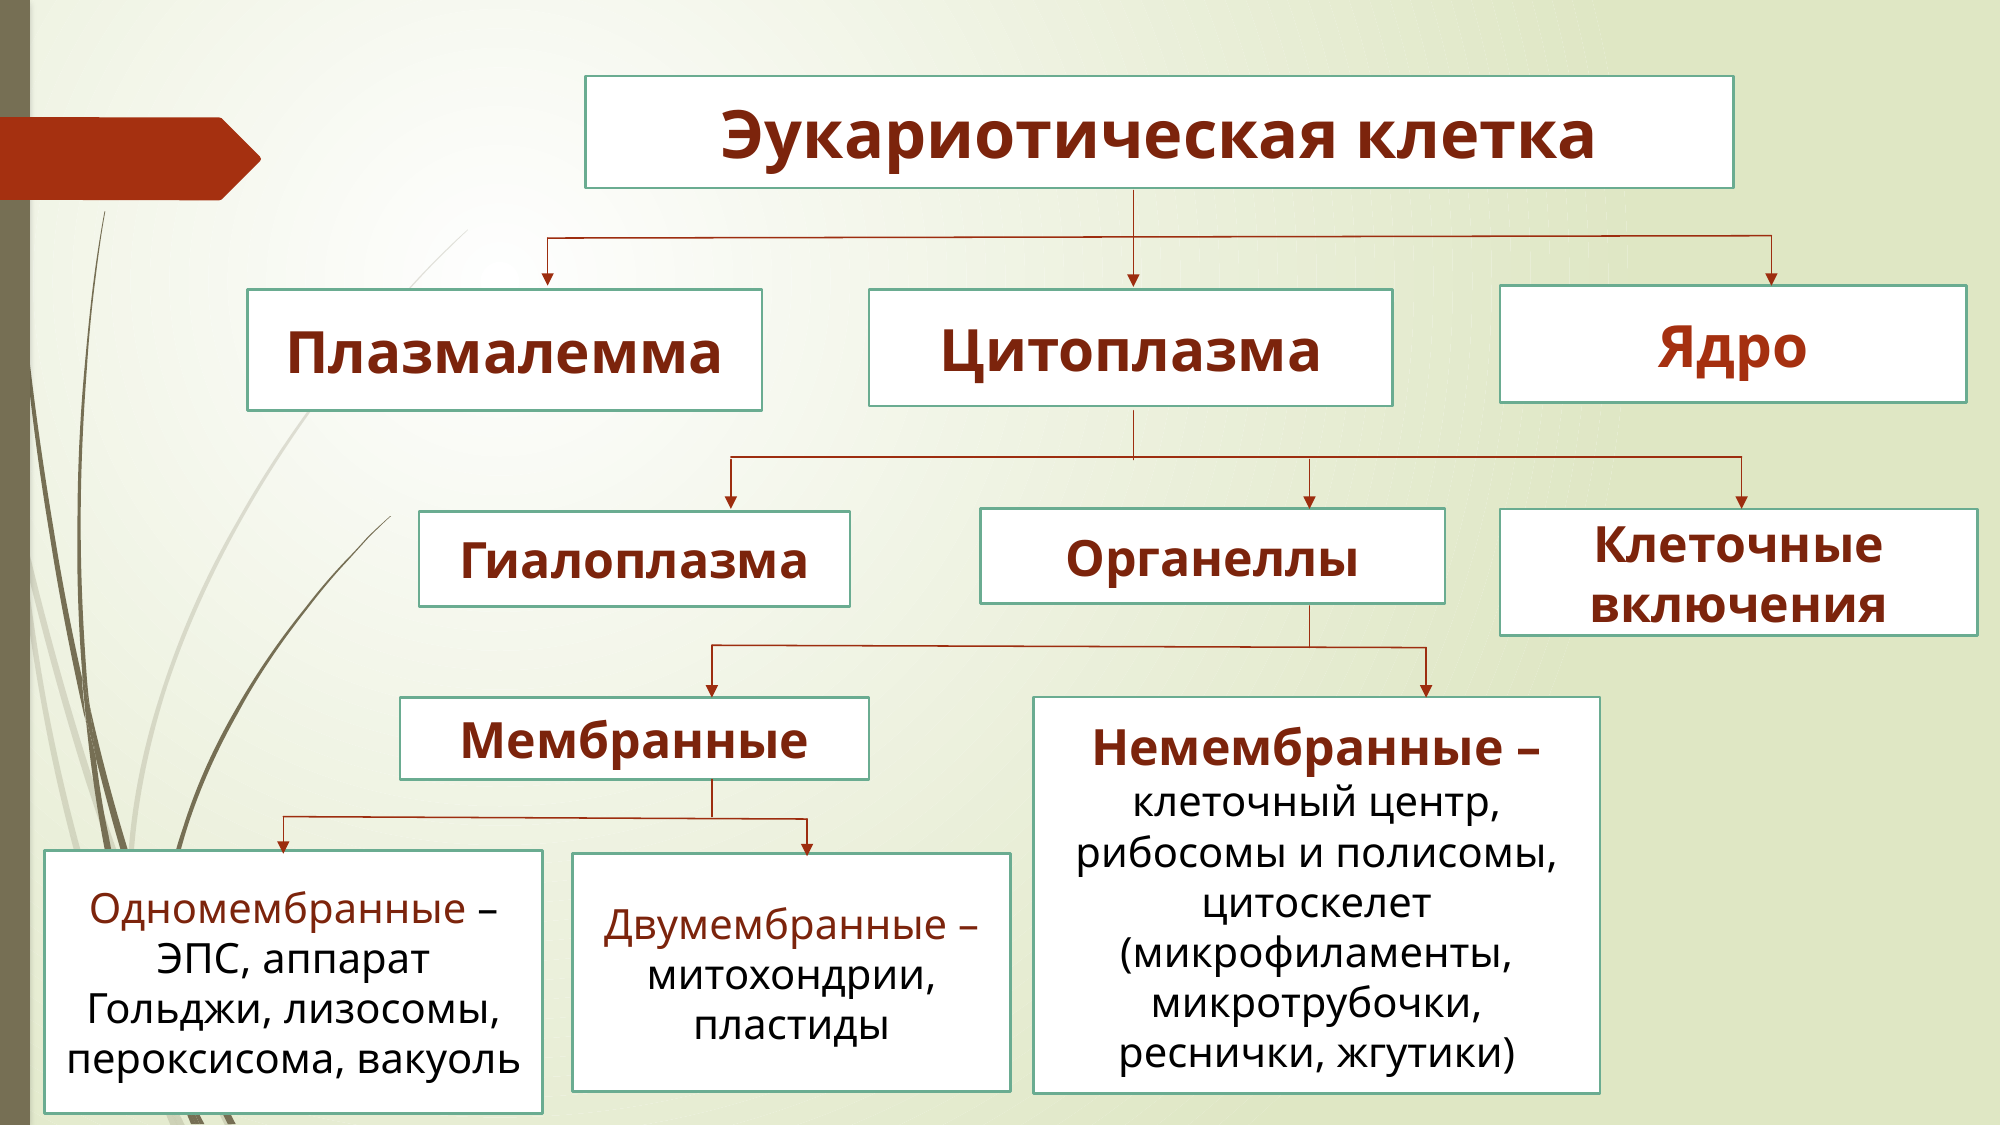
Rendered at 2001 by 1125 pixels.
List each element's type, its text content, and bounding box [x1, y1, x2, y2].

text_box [713, 644, 1306, 648]
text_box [547, 235, 1129, 239]
text_box Цитоплазма [868, 288, 1394, 407]
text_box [284, 816, 710, 820]
text_box Клеточные включения [1499, 508, 1979, 637]
text_box Двумембранные – митохондрии, пластиды [571, 852, 1012, 1093]
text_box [713, 816, 808, 820]
text_box Мембранные [399, 696, 870, 781]
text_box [1138, 235, 1771, 239]
text_box Органеллы [979, 507, 1446, 605]
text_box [1312, 644, 1427, 648]
text_box Немембранные – клеточный центр, рибосомы и полисомы, цитоскелет (микрофиламенты, микротрубочки, реснички, жгутики) [1032, 696, 1601, 1095]
text_box Гиалоплазма [418, 510, 851, 608]
text_box Плазмалемма [246, 288, 763, 412]
text_box Одномембранные – ЭПС, аппарат Гольджи, лизосомы, пероксисома, вакуоль [43, 849, 544, 1115]
text_box Эукариотическая клетка [584, 75, 1735, 189]
text_box Ядро [1499, 284, 1968, 404]
